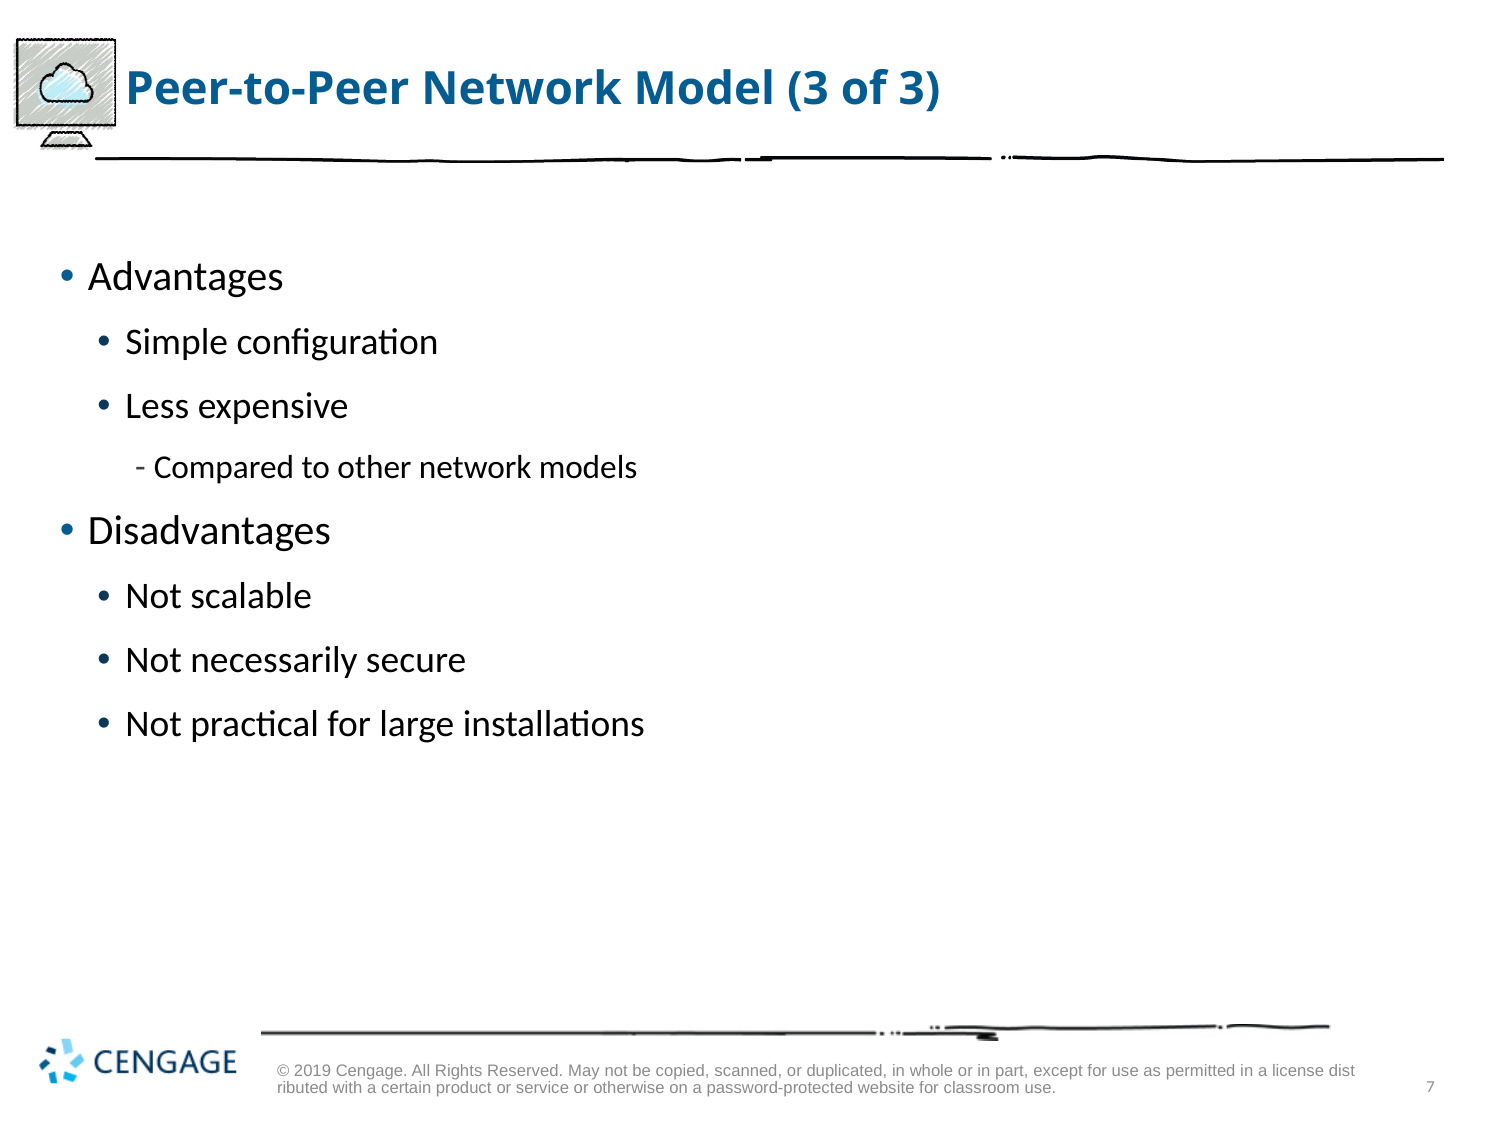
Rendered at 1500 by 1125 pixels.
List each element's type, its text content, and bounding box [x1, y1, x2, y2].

picture [261, 1024, 1331, 1041]
title Peer-to-Peer Network Model (3 of 3) [125, 66, 1442, 116]
list Advantages Simple configuration Less expensive Compared to other network models Disadvantages Not scalable Not necessarily secure Not practical for large installations [59, 252, 1441, 750]
footer © 2019 Cengage. All Rights Reserved. May not be copied, scanned, or duplicated, in whole or in part, except for use as permitted in a license distributed with a certain product or service or otherwise on a password-protected website for classroom use. [262, 1050, 1375, 1091]
picture [19, 1025, 249, 1096]
picture [95, 155, 1444, 163]
picture [13, 36, 117, 151]
